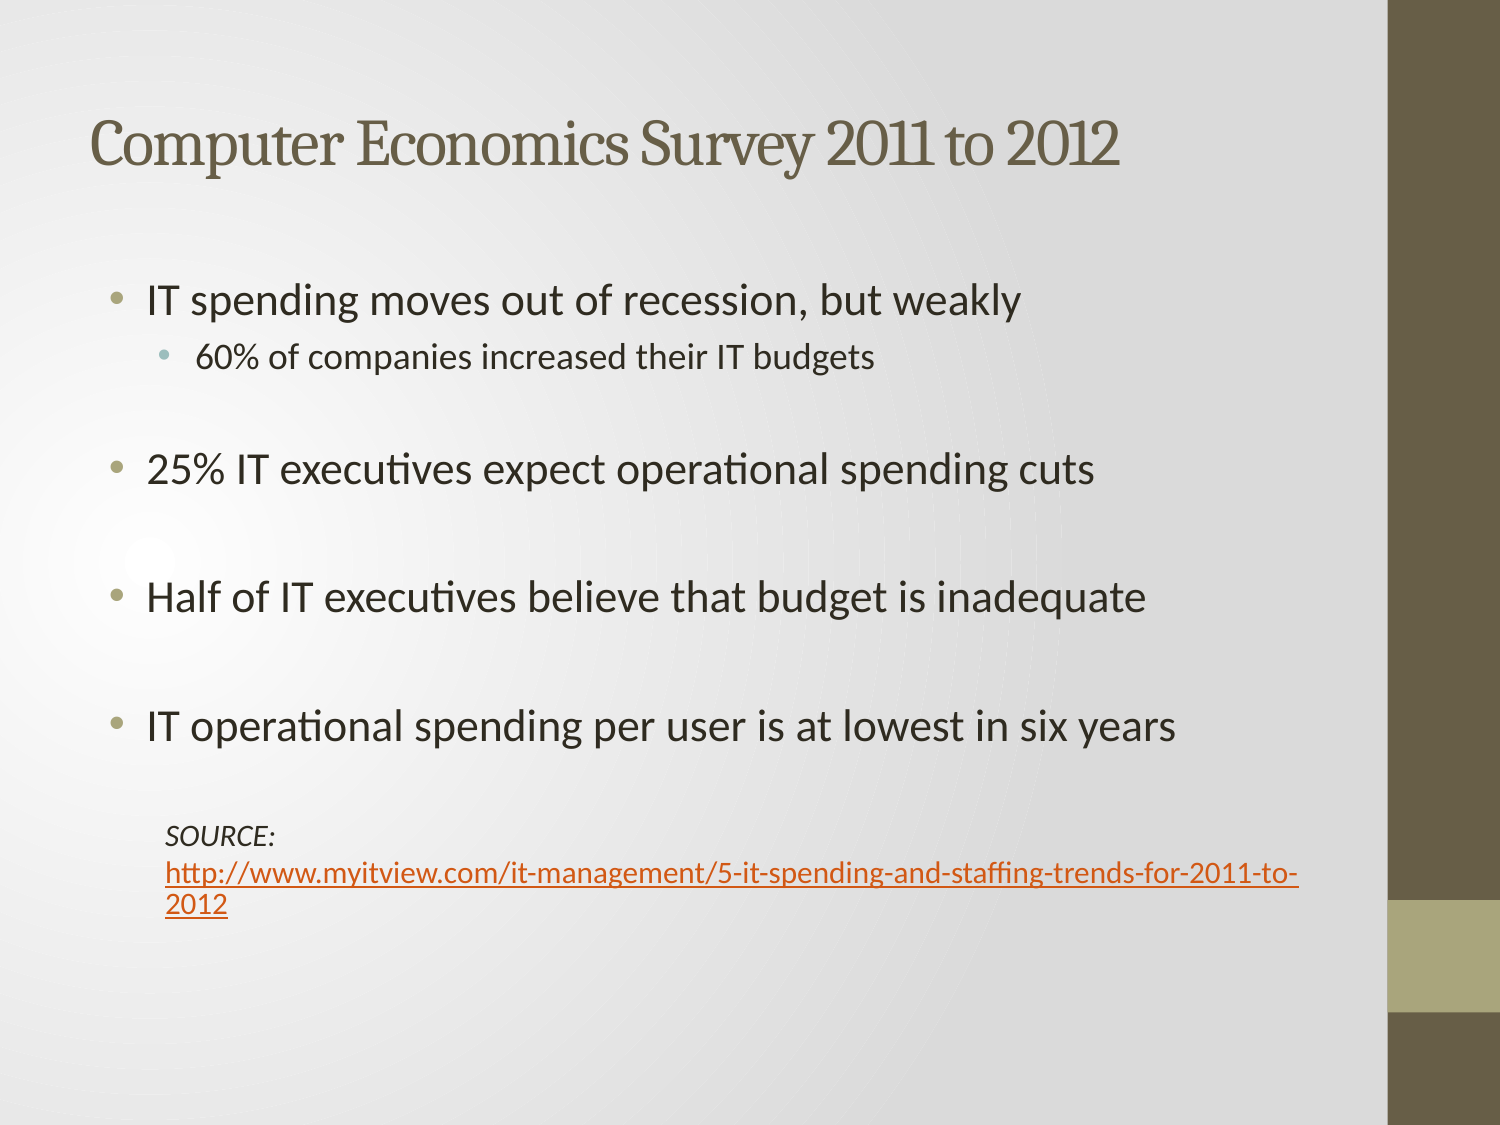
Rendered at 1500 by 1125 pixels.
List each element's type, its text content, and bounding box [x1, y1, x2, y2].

list IT spending moves out of recession, but weakly 60% of companies increased their IT budgets 25% IT executives expect operational spending cuts Half of IT executives believe that budget is inadequate IT operational spending per user is at lowest in six years SOURCE: http://www.myitview.com/it-management/5-it-spending-and-staffing-trends-for-2011-to-2012 [75, 262, 1325, 1050]
title Computer Economics Survey 2011 to 2012 [75, 45, 1325, 233]
